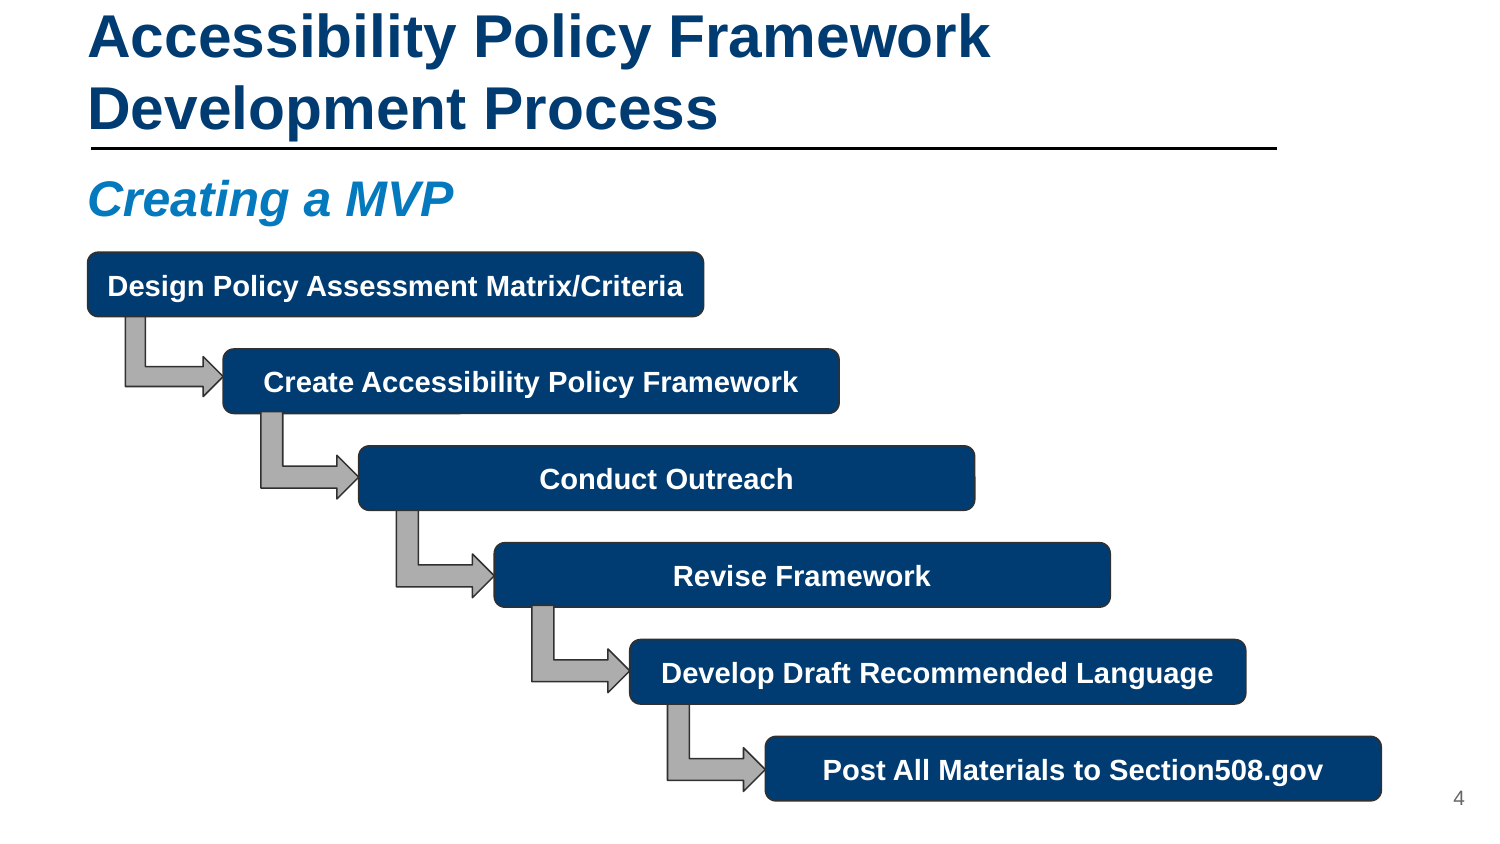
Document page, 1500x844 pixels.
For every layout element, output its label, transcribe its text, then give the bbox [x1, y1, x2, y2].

text_box Conduct Outreach [358, 445, 975, 511]
text_box [260, 411, 358, 499]
text_box [396, 510, 494, 598]
title Accessibility Policy Framework Development Process [72, 12, 1390, 142]
slide_number 4 [1389, 764, 1480, 830]
text_box [667, 703, 765, 792]
text_box Post All Materials to Section508.gov [765, 736, 1382, 801]
text_box Create Accessibility Policy Framework [223, 348, 840, 414]
text_box [531, 605, 629, 693]
text_box [125, 316, 223, 397]
text_box Revise Framework [494, 542, 1111, 608]
text_box Develop Draft Recommended Language [629, 639, 1246, 705]
text_box Design Policy Assessment Matrix/Criteria [87, 252, 704, 317]
subtitle Creating a MVP [72, 142, 1390, 208]
